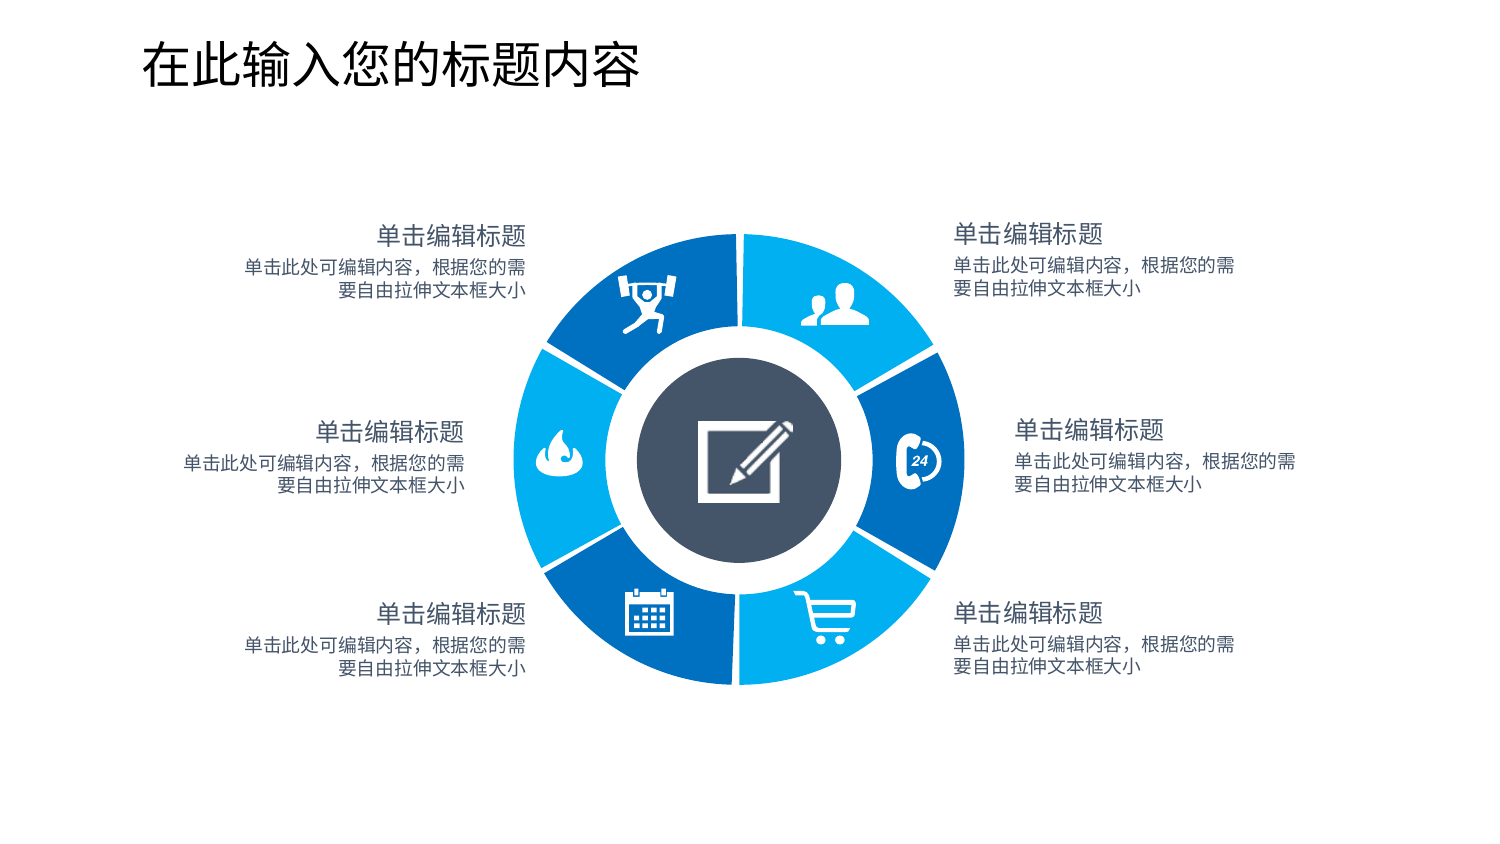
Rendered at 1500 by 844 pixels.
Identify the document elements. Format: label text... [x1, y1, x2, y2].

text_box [177, 416, 466, 498]
text_box 在此输入您的标题内容 [125, 26, 740, 102]
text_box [952, 218, 1242, 300]
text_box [503, 233, 975, 685]
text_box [238, 220, 527, 302]
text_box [1014, 414, 1303, 496]
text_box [952, 596, 1242, 678]
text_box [238, 598, 527, 680]
